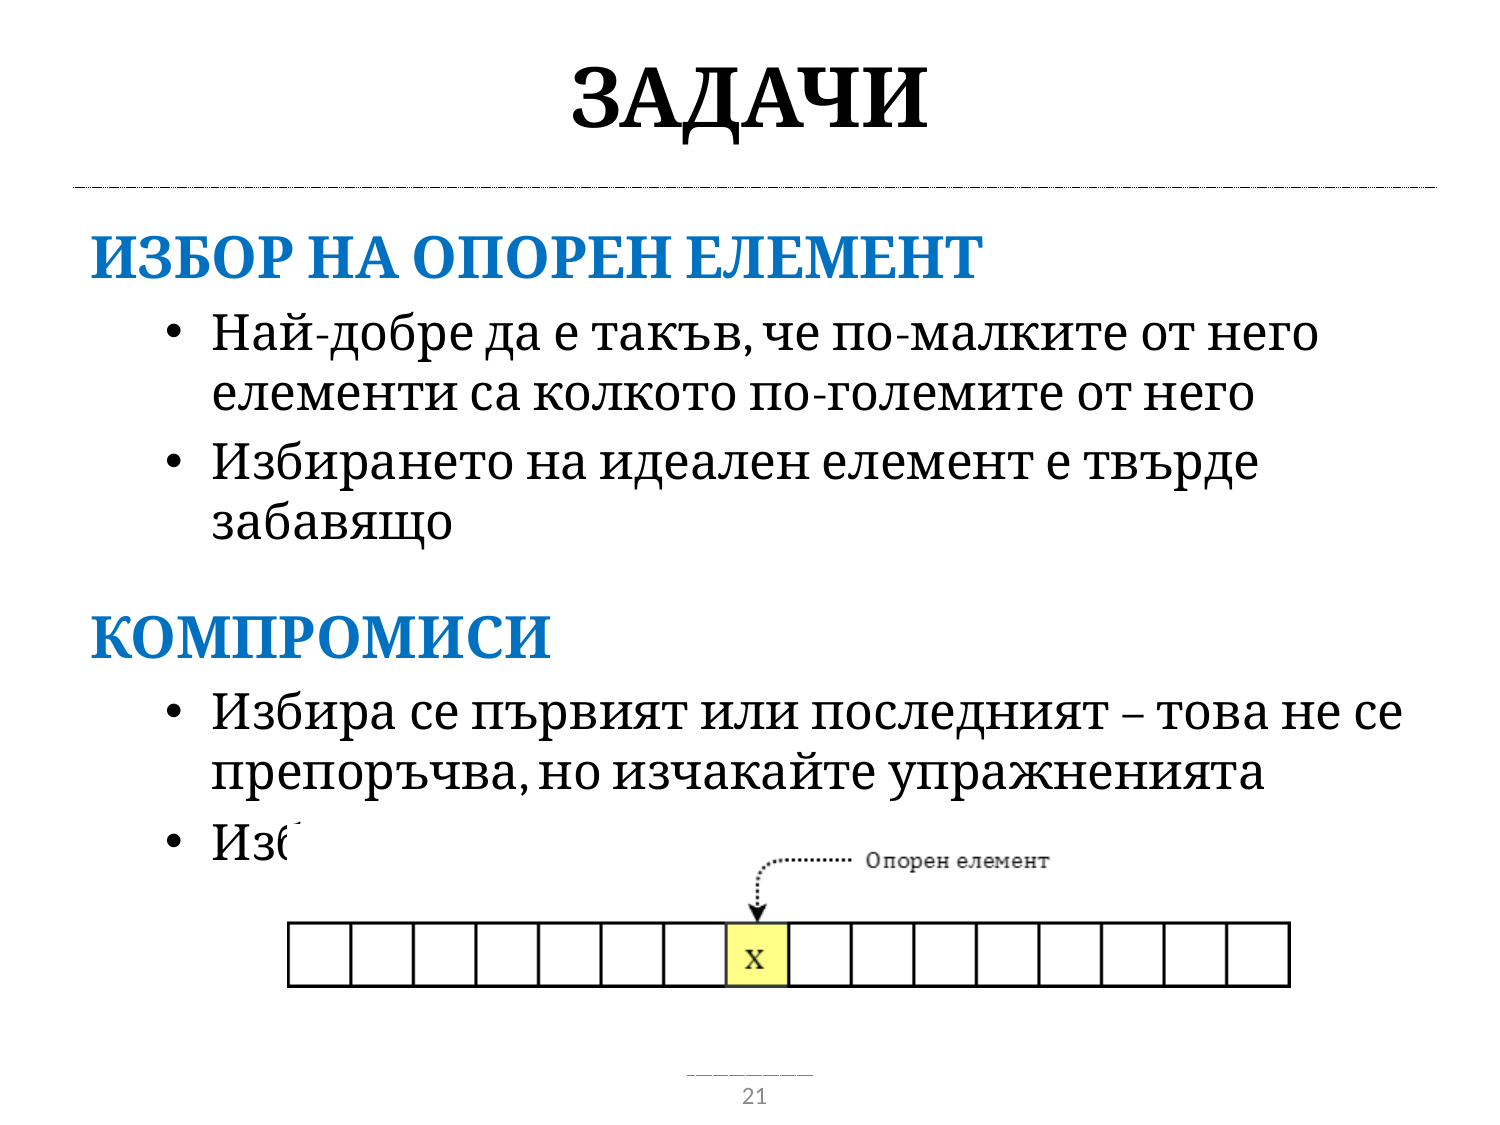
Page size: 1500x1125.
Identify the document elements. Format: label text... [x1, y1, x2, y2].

list Избор на опорен елемент Най-добре да е такъв, че по-малките от него елементи са колкото по-големите от него Избирането на идеален елемент е твърде забавящо Компромиси Избира се първият или последният – това не се препоръчва, но изчакайте упражненията Избира се централният елемент [75, 212, 1450, 1063]
picture [287, 824, 1291, 988]
title Задачи [0, 0, 1500, 188]
slide_number 21 [579, 1065, 930, 1125]
